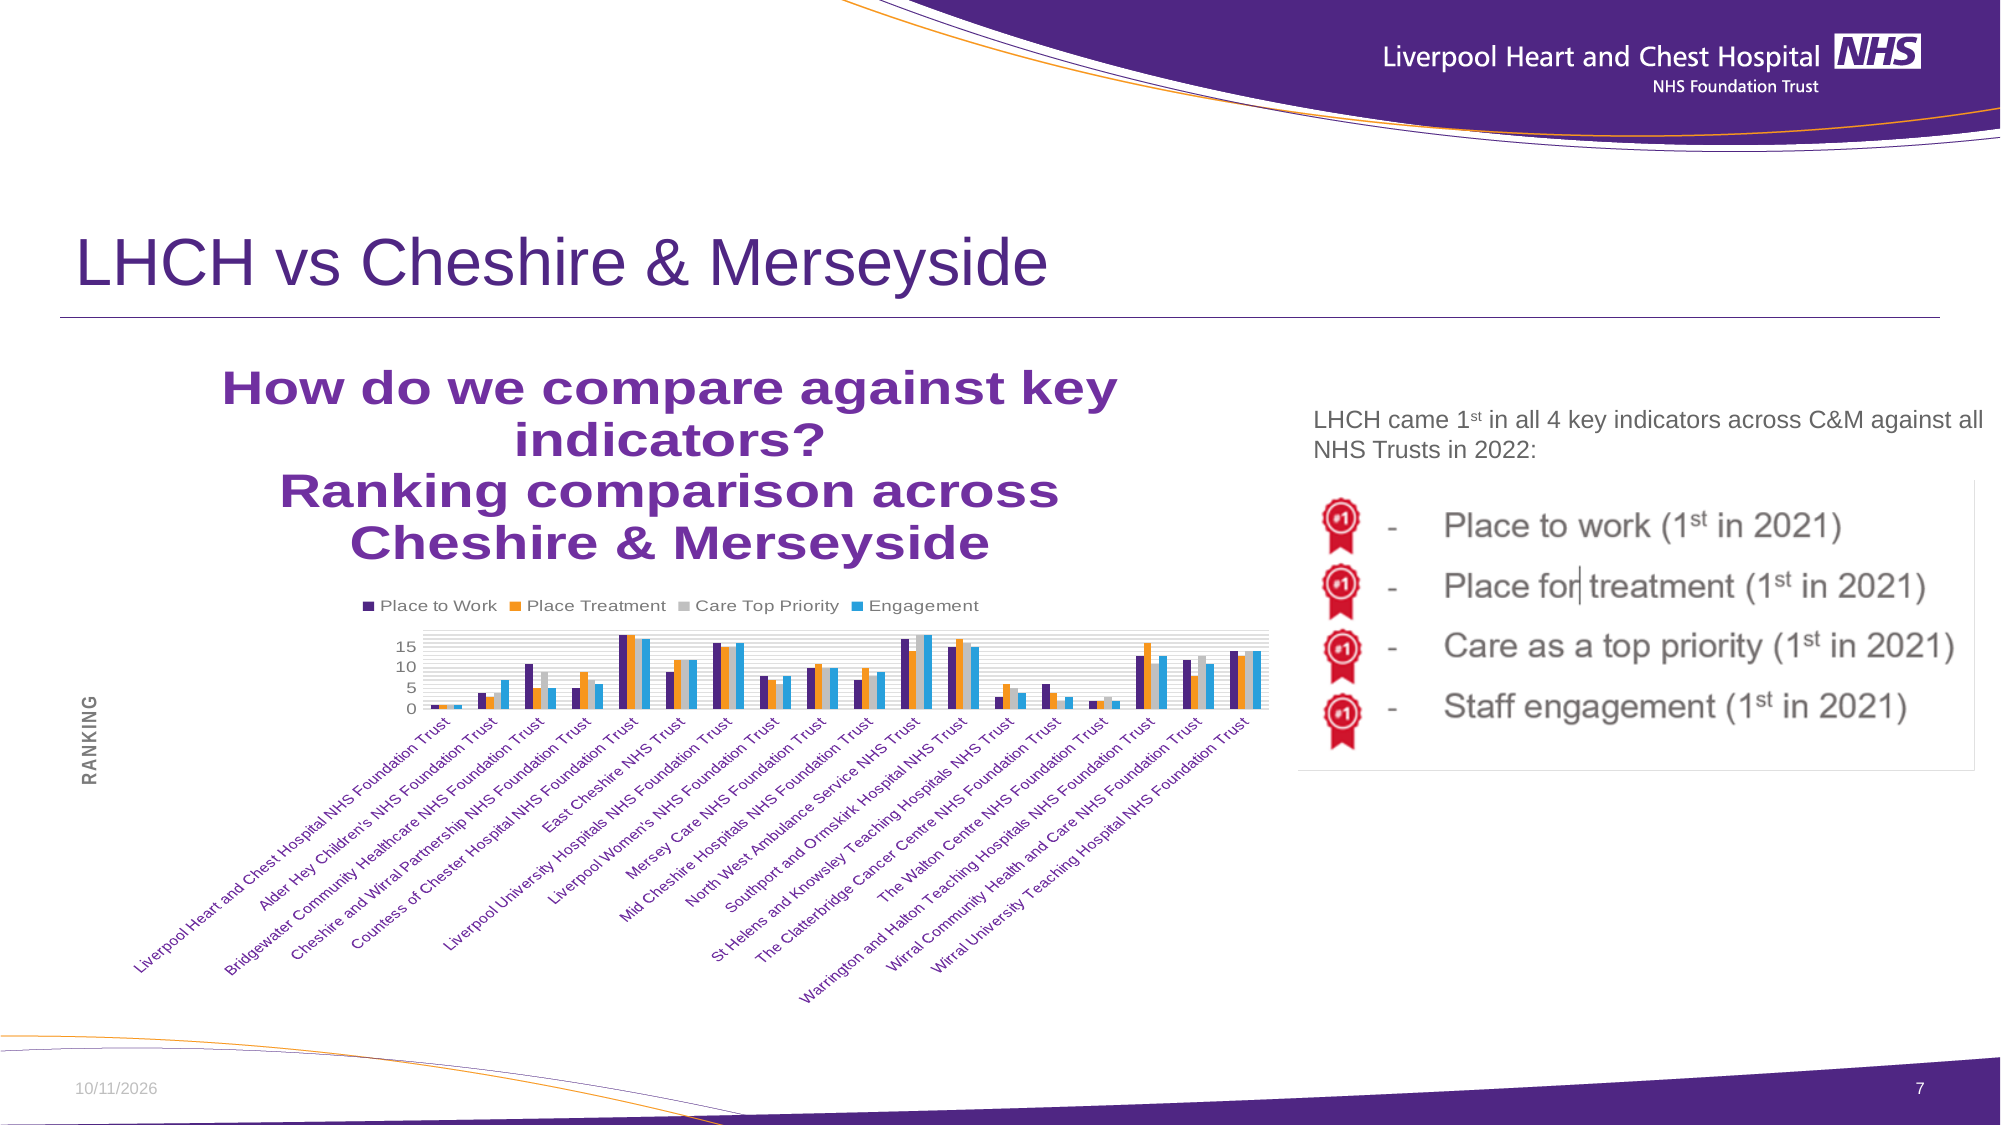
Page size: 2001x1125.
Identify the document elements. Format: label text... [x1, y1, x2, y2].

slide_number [60, 1058, 511, 1118]
title LHCH vs Cheshire & Merseyside [60, 169, 1940, 308]
picture [0, 0, 2001, 1125]
chart [44, 331, 1297, 1007]
slide_number 7 [1489, 1058, 1940, 1118]
list LHCH came 1st in all 4 key indicators across C&M against all NHS Trusts in 2022: [1298, 396, 2000, 712]
